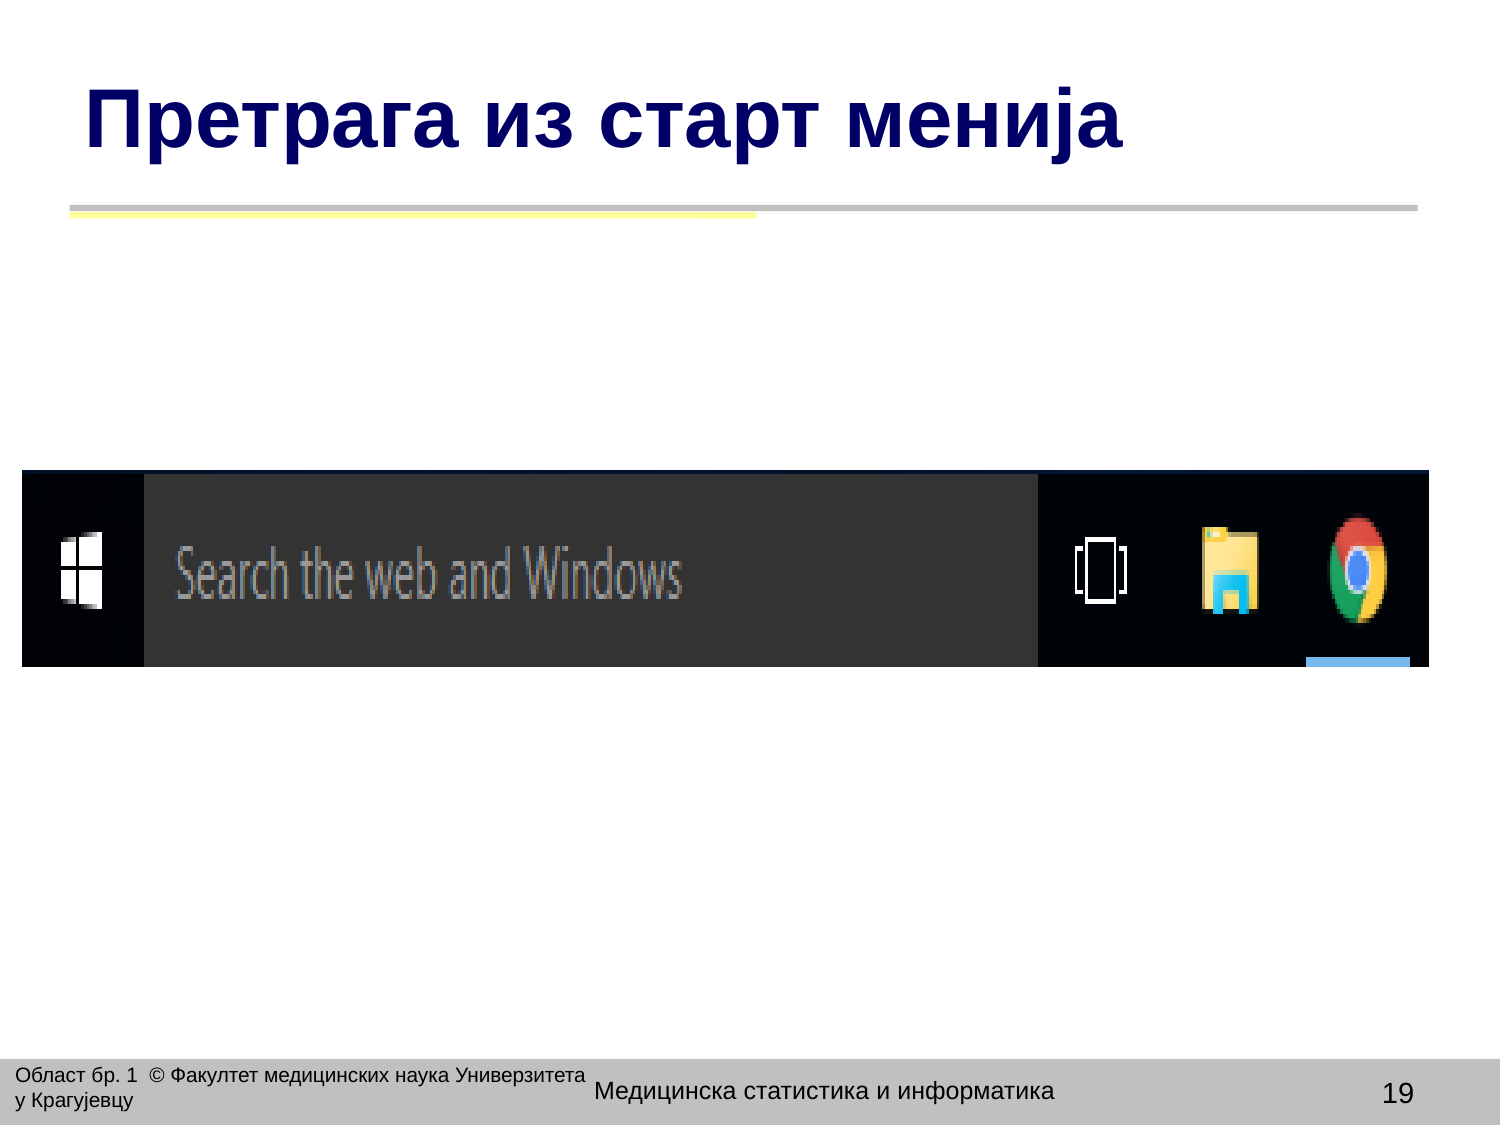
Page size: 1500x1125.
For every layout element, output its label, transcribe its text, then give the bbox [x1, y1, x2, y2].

footer Медицинска статистика и информатика [512, 1066, 1138, 1125]
slide_number Област бр. 1 © Факултет медицинских наука Универзитета у Крагујевцу [0, 1053, 614, 1108]
title Претрага из старт менија [69, 19, 1426, 208]
slide_number 19 [1155, 1066, 1430, 1125]
picture [22, 470, 1430, 667]
